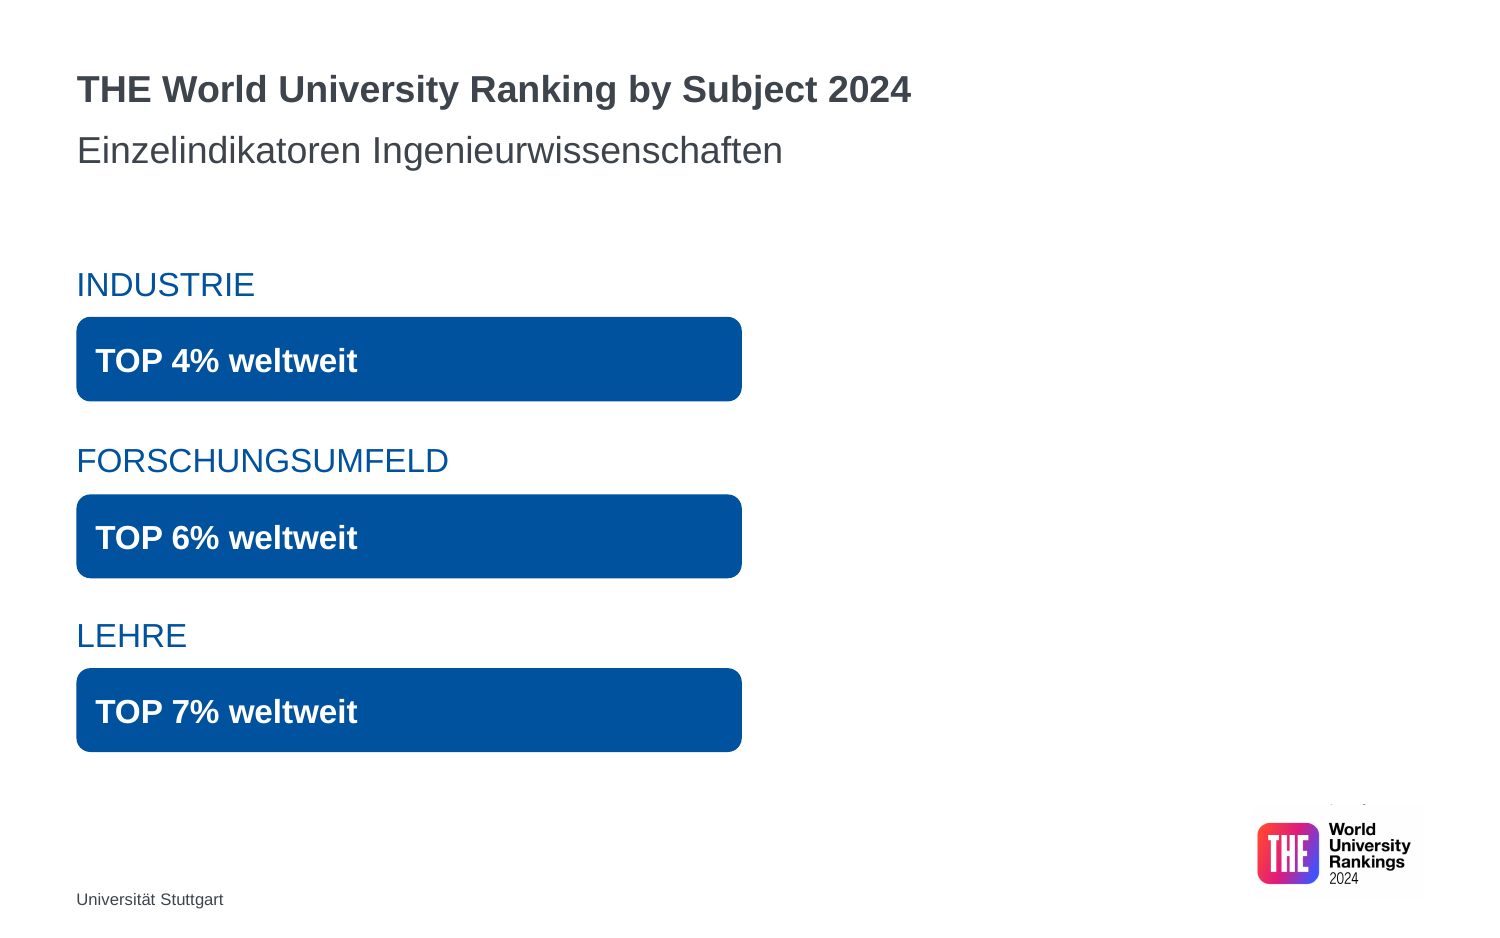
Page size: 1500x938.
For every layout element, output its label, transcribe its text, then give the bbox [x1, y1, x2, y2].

text_box TOP 7% weltweit [75, 667, 743, 754]
text_box forschungsumfeld [76, 439, 1072, 472]
picture [1252, 804, 1424, 900]
list Einzelindikatoren Ingenieurwissenschaften [76, 117, 1424, 163]
text_box TOP 6% weltweit [75, 493, 743, 580]
footer Universität Stuttgart [76, 888, 1072, 910]
text_box TOP 4% weltweit [75, 315, 743, 403]
text_box lehre [76, 610, 727, 650]
title THE World University Ranking by Subject 2024 [76, 64, 1424, 111]
text_box INDUSTrie [76, 263, 1072, 295]
